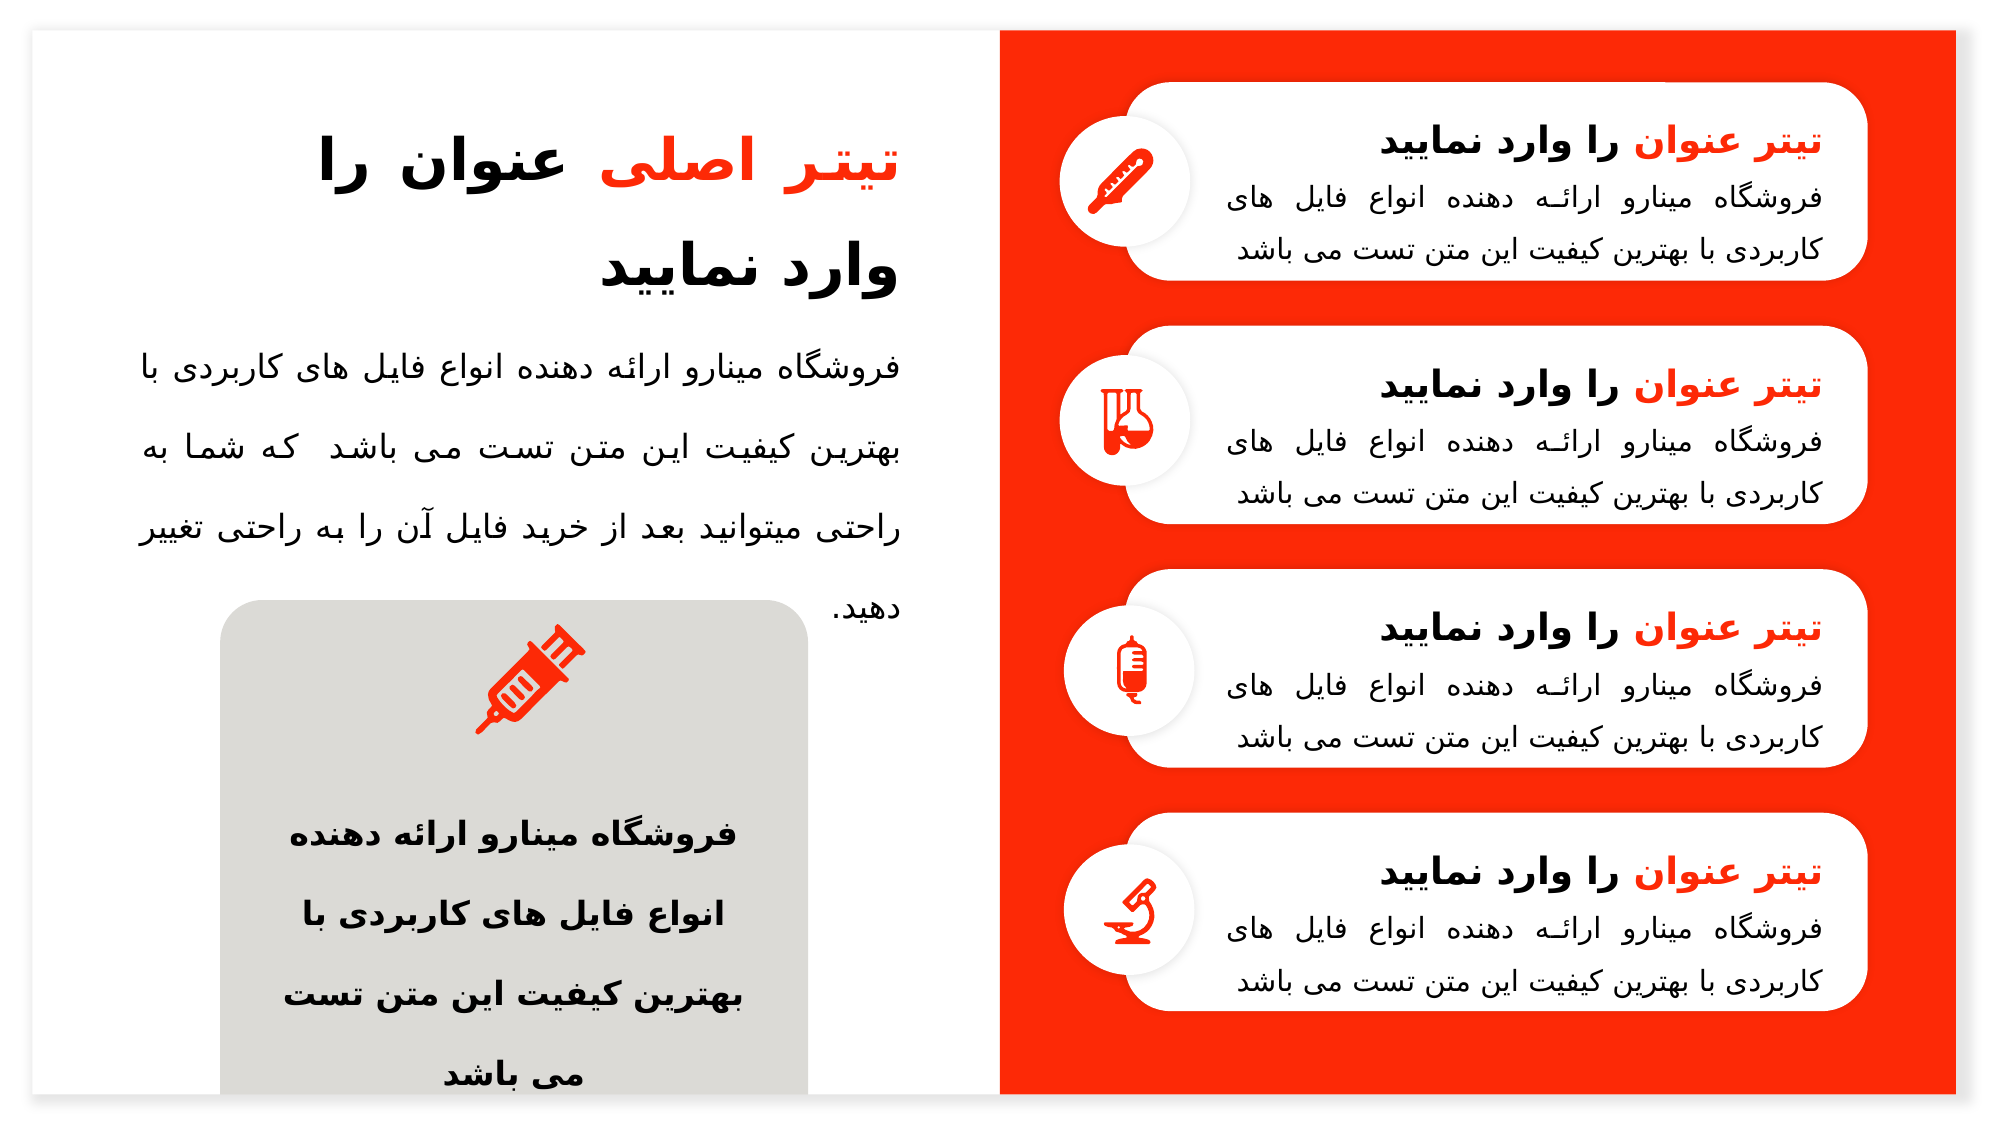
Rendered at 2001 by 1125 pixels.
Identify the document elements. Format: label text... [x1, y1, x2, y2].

text_box تیتر اصلی عنوان را وارد نمایید [293, 80, 916, 298]
text_box [1100, 389, 1154, 456]
text_box فروشگاه مینارو ارائه دهنده انواع فایل های کاربردی با بهترین کیفیت این متن تست می باشد که شما به راحتی میتوانید بعد از خرید فایل آن را به راحتی تغییر دهید. [122, 298, 917, 633]
text_box تیتر عنوان را وارد نمایید فروشگاه مینارو ارائه دهنده انواع فایل های کاربردی با بهترین کیفیت این متن تست می باشد [1200, 329, 1839, 517]
text_box [1126, 568, 1869, 769]
text_box [1058, 115, 1192, 248]
text_box فروشگاه مینارو ارائه دهنده انواع فایل های کاربردی با بهترین کیفیت این متن تست می باشد [252, 765, 776, 1100]
text_box [1087, 148, 1154, 214]
text_box [1103, 878, 1157, 945]
text_box [1062, 843, 1196, 976]
text_box [1126, 81, 1869, 282]
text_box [1117, 635, 1147, 705]
text_box [1062, 604, 1196, 737]
text_box تیتر عنوان را وارد نمایید فروشگاه مینارو ارائه دهنده انواع فایل های کاربردی با بهترین کیفیت این متن تست می باشد [1200, 85, 1839, 273]
text_box [999, 29, 1957, 1096]
text_box [1126, 324, 1869, 526]
text_box [1058, 354, 1192, 487]
text_box تیتر عنوان را وارد نمایید فروشگاه مینارو ارائه دهنده انواع فایل های کاربردی با بهترین کیفیت این متن تست می باشد [1200, 817, 1839, 1005]
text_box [475, 623, 586, 735]
text_box [1126, 811, 1869, 1013]
text_box تیتر عنوان را وارد نمایید فروشگاه مینارو ارائه دهنده انواع فایل های کاربردی با بهترین کیفیت این متن تست می باشد [1200, 573, 1839, 761]
